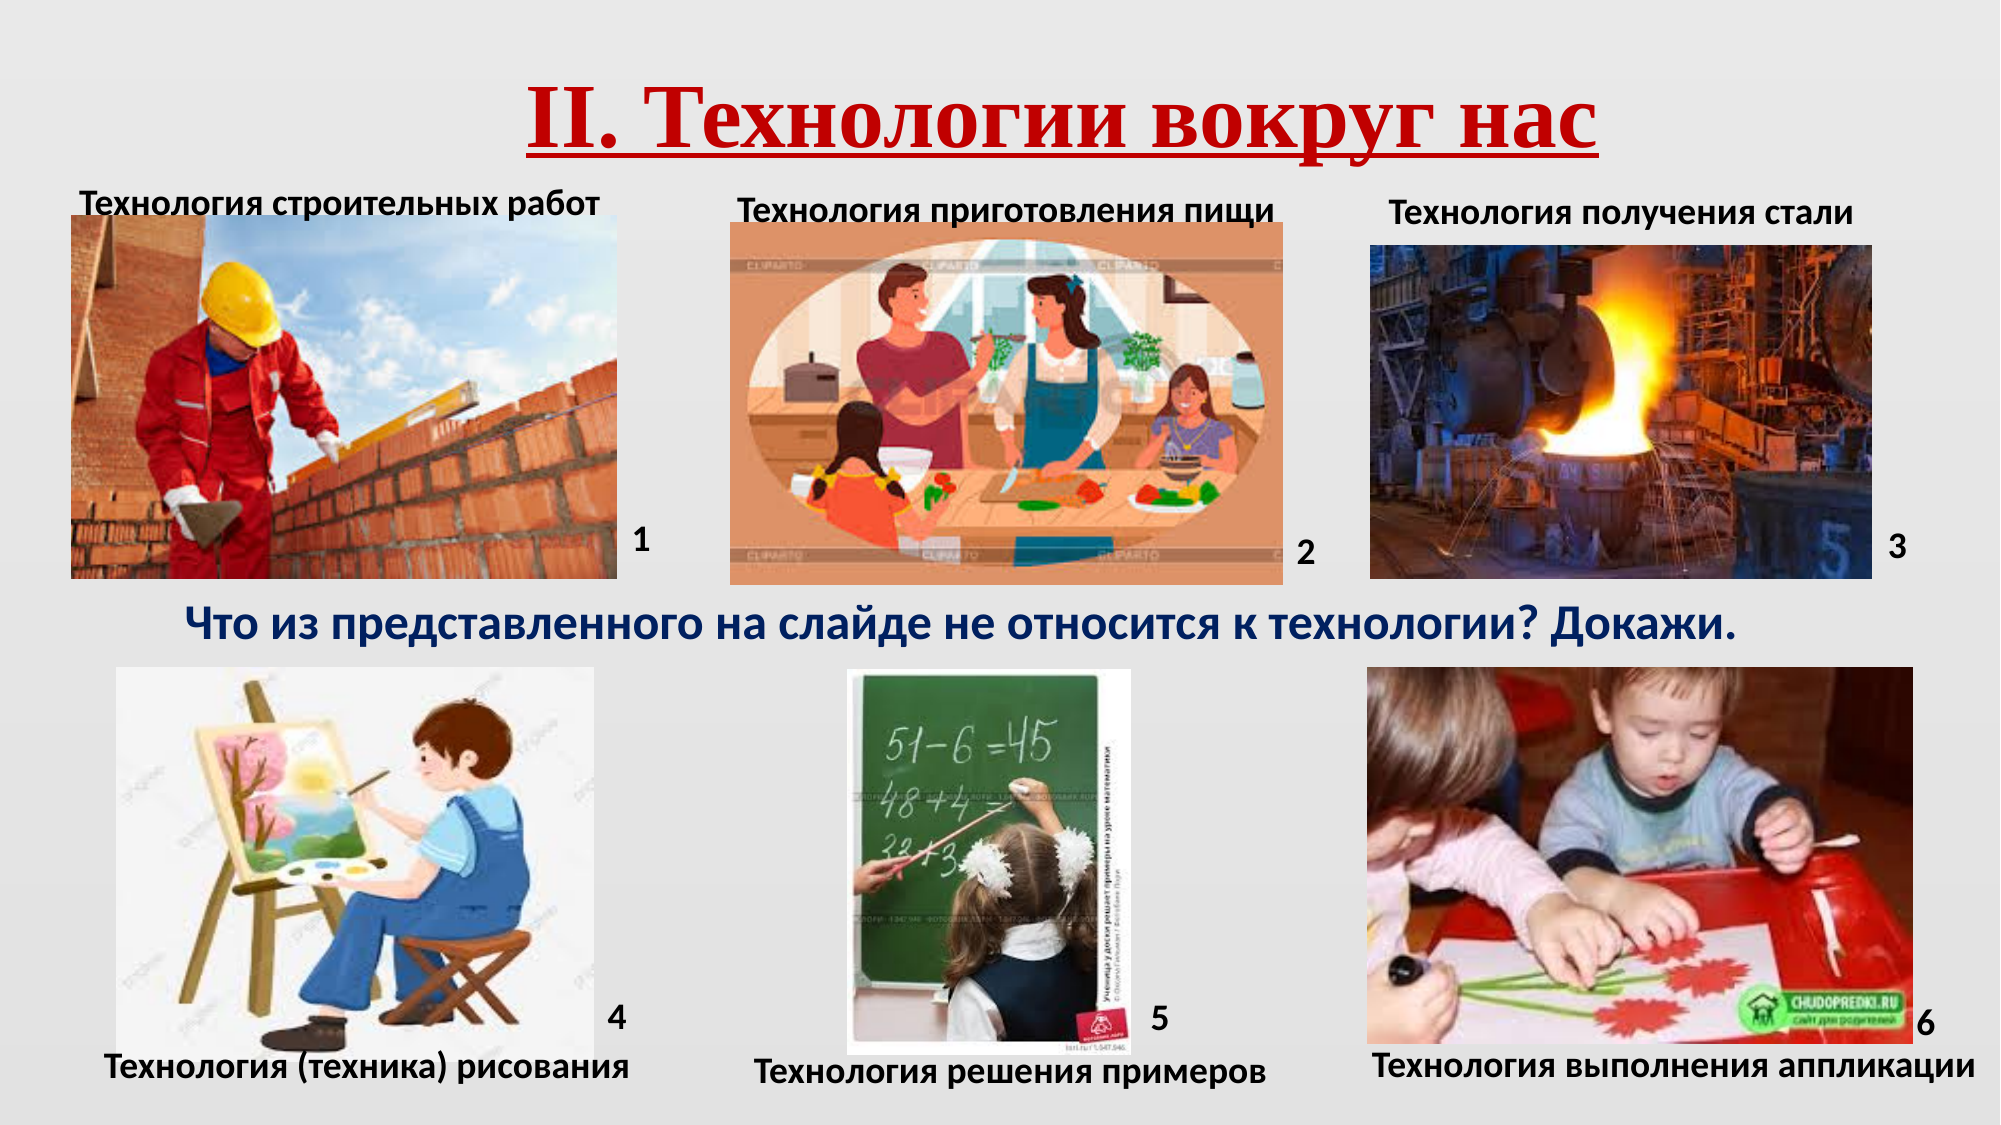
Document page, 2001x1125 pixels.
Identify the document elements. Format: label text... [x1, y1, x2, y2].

text_box Технология получения стали [1373, 179, 1870, 240]
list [71, 215, 617, 579]
text_box 6 [1901, 990, 1951, 1050]
text_box Технология выполнения аппликации [1357, 1032, 1992, 1092]
picture [116, 667, 594, 1062]
picture [846, 669, 1131, 1055]
text_box 1 [617, 506, 666, 567]
title II. Технологии вокруг нас [125, 40, 2000, 196]
text_box 5 [1135, 985, 1185, 1046]
text_box 3 [1873, 514, 1922, 574]
picture [1367, 667, 1914, 1044]
text_box 2 [1283, 519, 1331, 580]
text_box Что из представленного на слайде не относится к технологии? Докажи. [169, 582, 1753, 658]
text_box Технология решения примеров [738, 1038, 1283, 1098]
picture [730, 222, 1283, 585]
picture [1370, 245, 1872, 579]
text_box Технология (техника) рисования [89, 1033, 646, 1094]
text_box Технология строительных работ [64, 170, 616, 231]
text_box Технология приготовления пищи [722, 177, 1291, 238]
text_box 4 [594, 984, 642, 1045]
